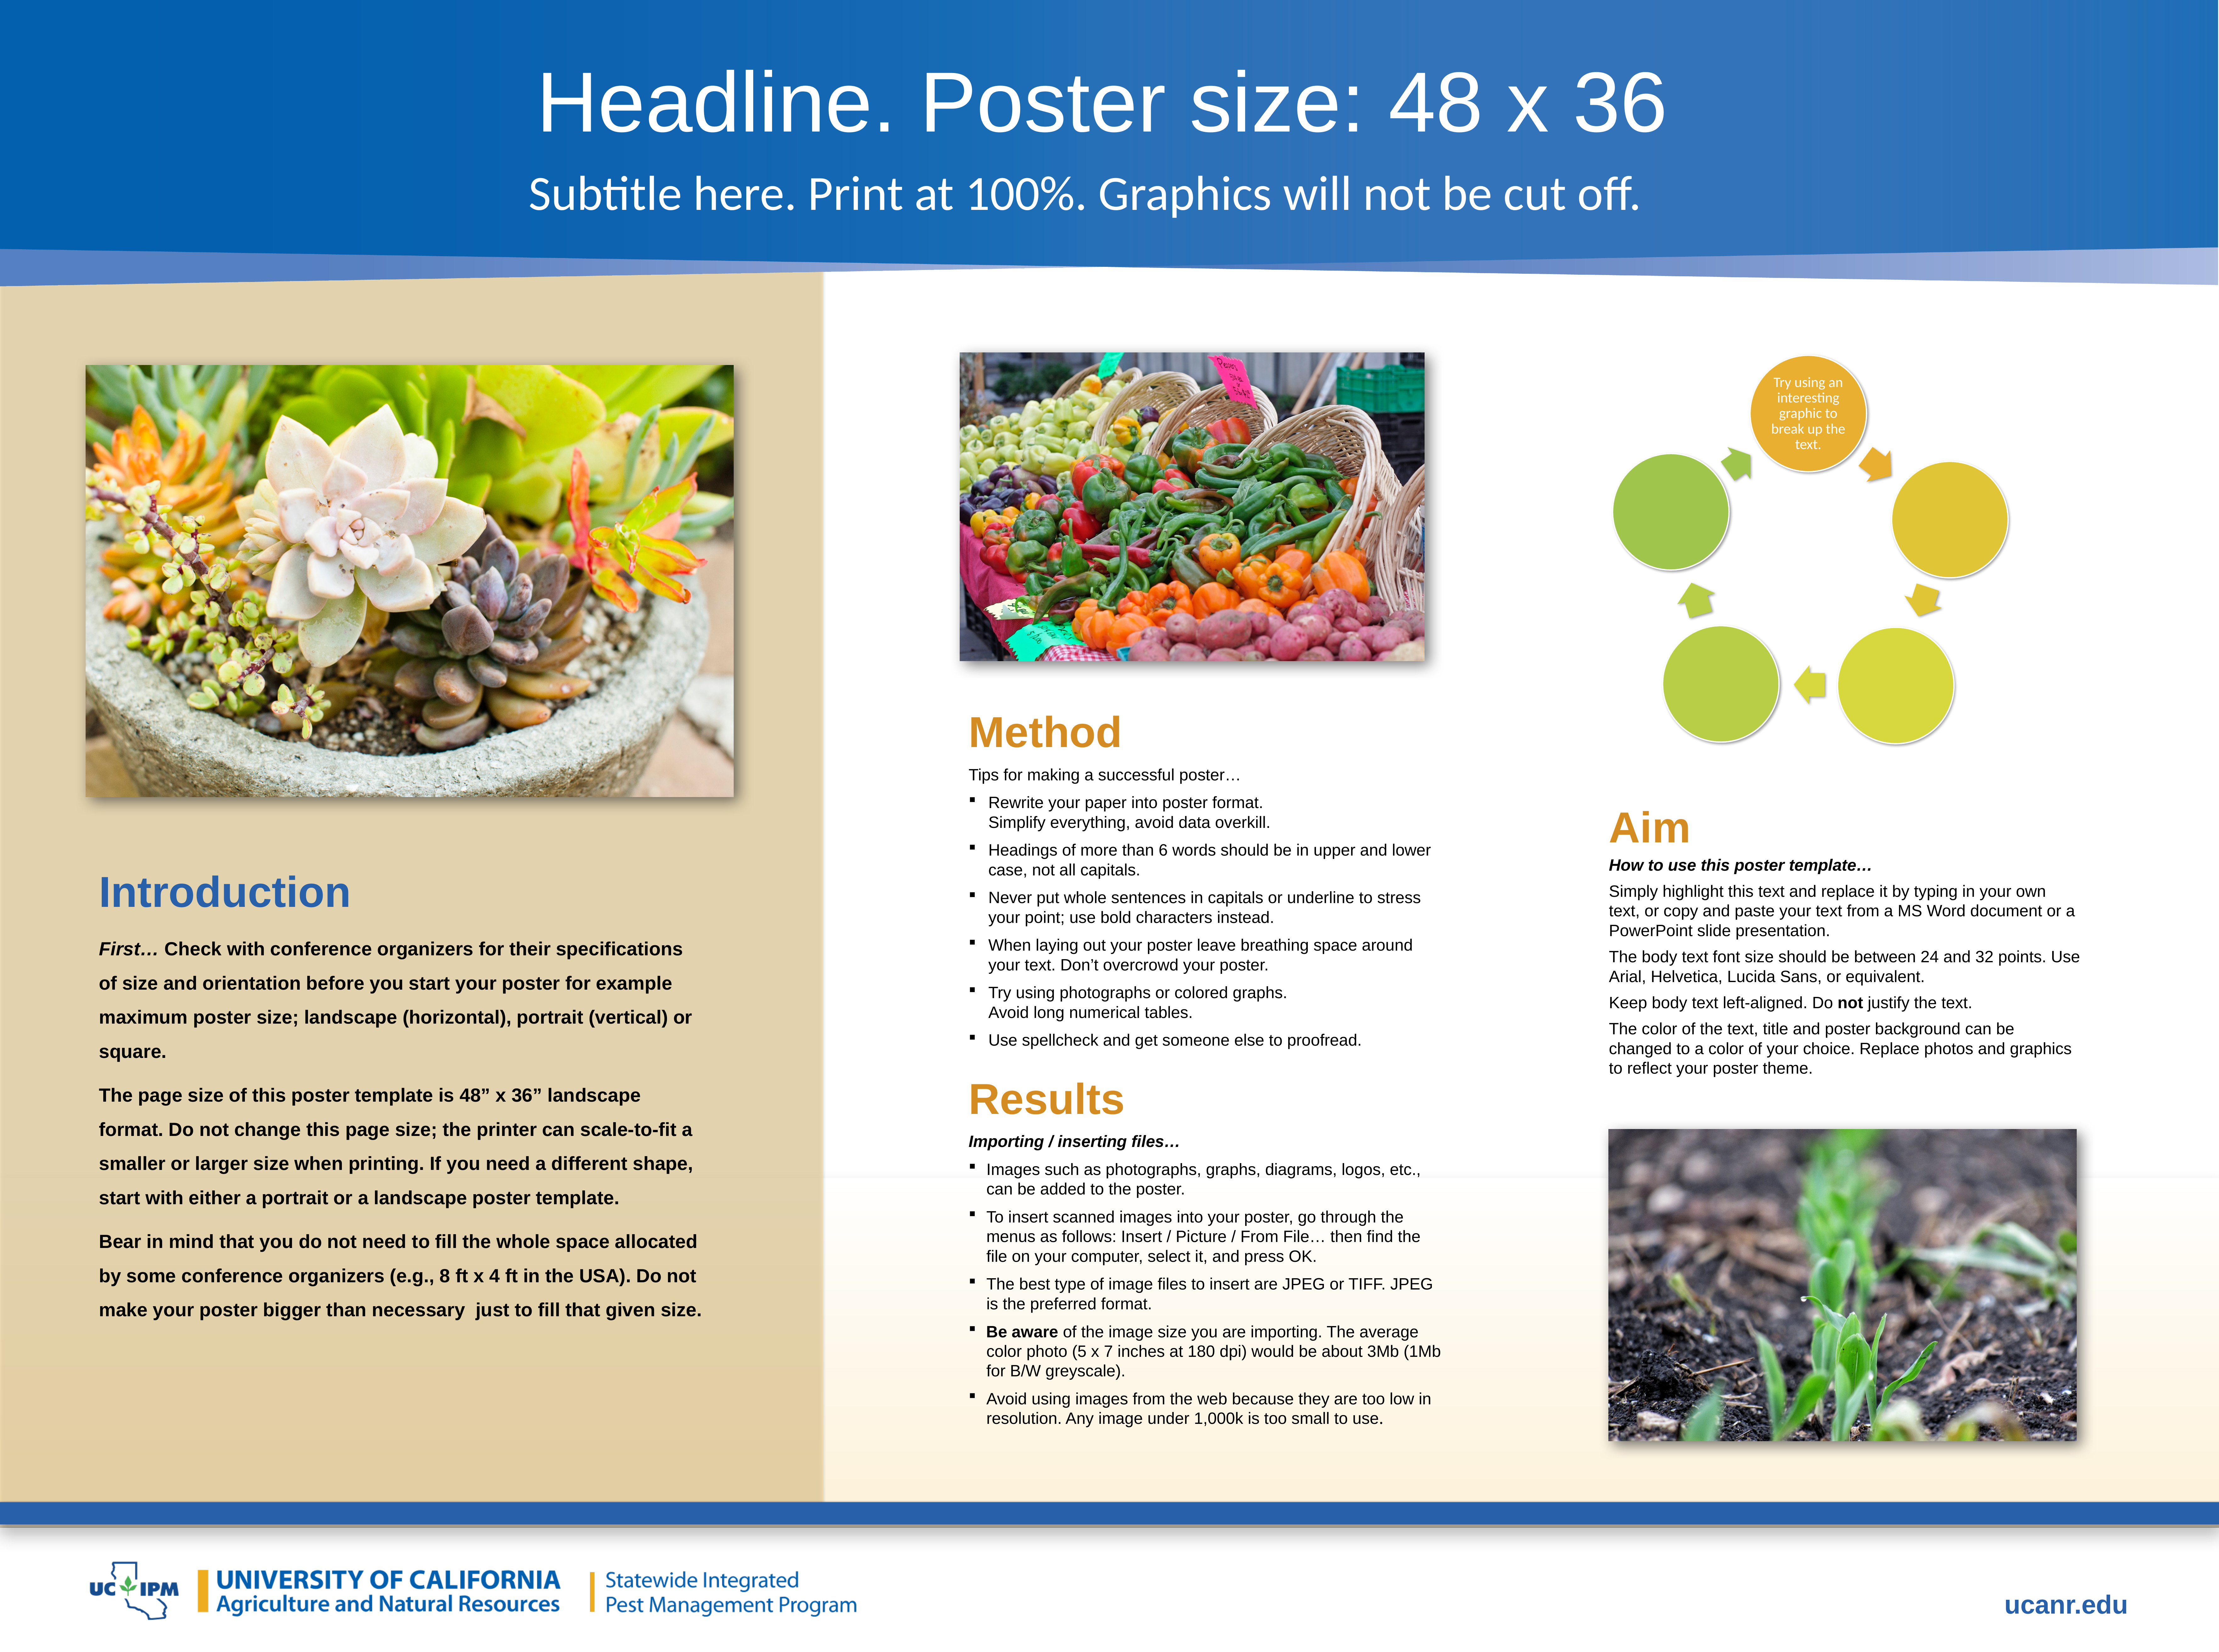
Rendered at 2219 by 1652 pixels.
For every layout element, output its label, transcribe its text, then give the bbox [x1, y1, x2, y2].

picture [86, 365, 734, 797]
picture [75, 1511, 1013, 1650]
picture [0, 0, 2218, 296]
text_box Aim How to use this poster template… Simply highlight this text and replace it by typing in your own text, or copy and paste your text from a MS Word document or a PowerPoint slide presentation. The body text font size should be between 24 and 32 points. Use Arial, Helvetica, Lucida Sans, or equivalent. Keep body text left-aligned. Do not justify the text. The color of the text, title and poster background can be changed to a color of your choice. Replace photos and graphics to reflect your poster theme. [1604, 797, 2086, 1080]
title Headline. Poster size: 48 x 36 [77, 1, 2105, 208]
picture [960, 352, 1425, 661]
picture [1608, 1129, 2077, 1441]
subtitle Subtitle here. Print at 100%. Graphics will not be cut off. [209, 150, 1973, 267]
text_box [1608, 277, 2008, 821]
text_box Method Tips for making a successful poster… Rewrite your paper into poster format. Simplify everything, avoid data overkill. Headings of more than 6 words should be in upper and lower case, not all capitals. Never put whole sentences in capitals or underline to stress your point; use bold characters instead. When laying out your poster leave breathing space around your text. Don’t overcrowd your poster. Try using photographs or colored graphs. Avoid long numerical tables. Use spellcheck and get someone else to proofread. Results Importing / inserting files… Images such as photographs, graphs, diagrams, logos, etc., can be added to the poster. To insert scanned images into your poster, go through the menus as follows: Insert / Picture / From File… then find the file on your computer, select it, and press OK. The best type of image files to insert are JPEG or TIFF. JPEG is the preferred format. Be aware of the image size you are importing. The average color photo (5 x 7 inches at 180 dpi) would be about 3Mb (1Mb for B/W greyscale). Avoid using images from the web because they are too low in resolution. Any image under 1,000k is too small to use. [942, 678, 1469, 1474]
text_box Introduction First… Check with conference organizers for their specifications of size and orientation before you start your poster for example maximum poster size; landscape (horizontal), portrait (vertical) or square. The page size of this poster template is 48” x 36” landscape format. Do not change this page size; the printer can scale-to-fit a smaller or larger size when printing. If you need a different shape, start with either a portrait or a landscape poster template. Bear in mind that you do not need to fill the whole space allocated by some conference organizers (e.g., 8 ft x 4 ft in the USA). Do not make your poster bigger than necessary just to fill that given size. [75, 825, 728, 1512]
